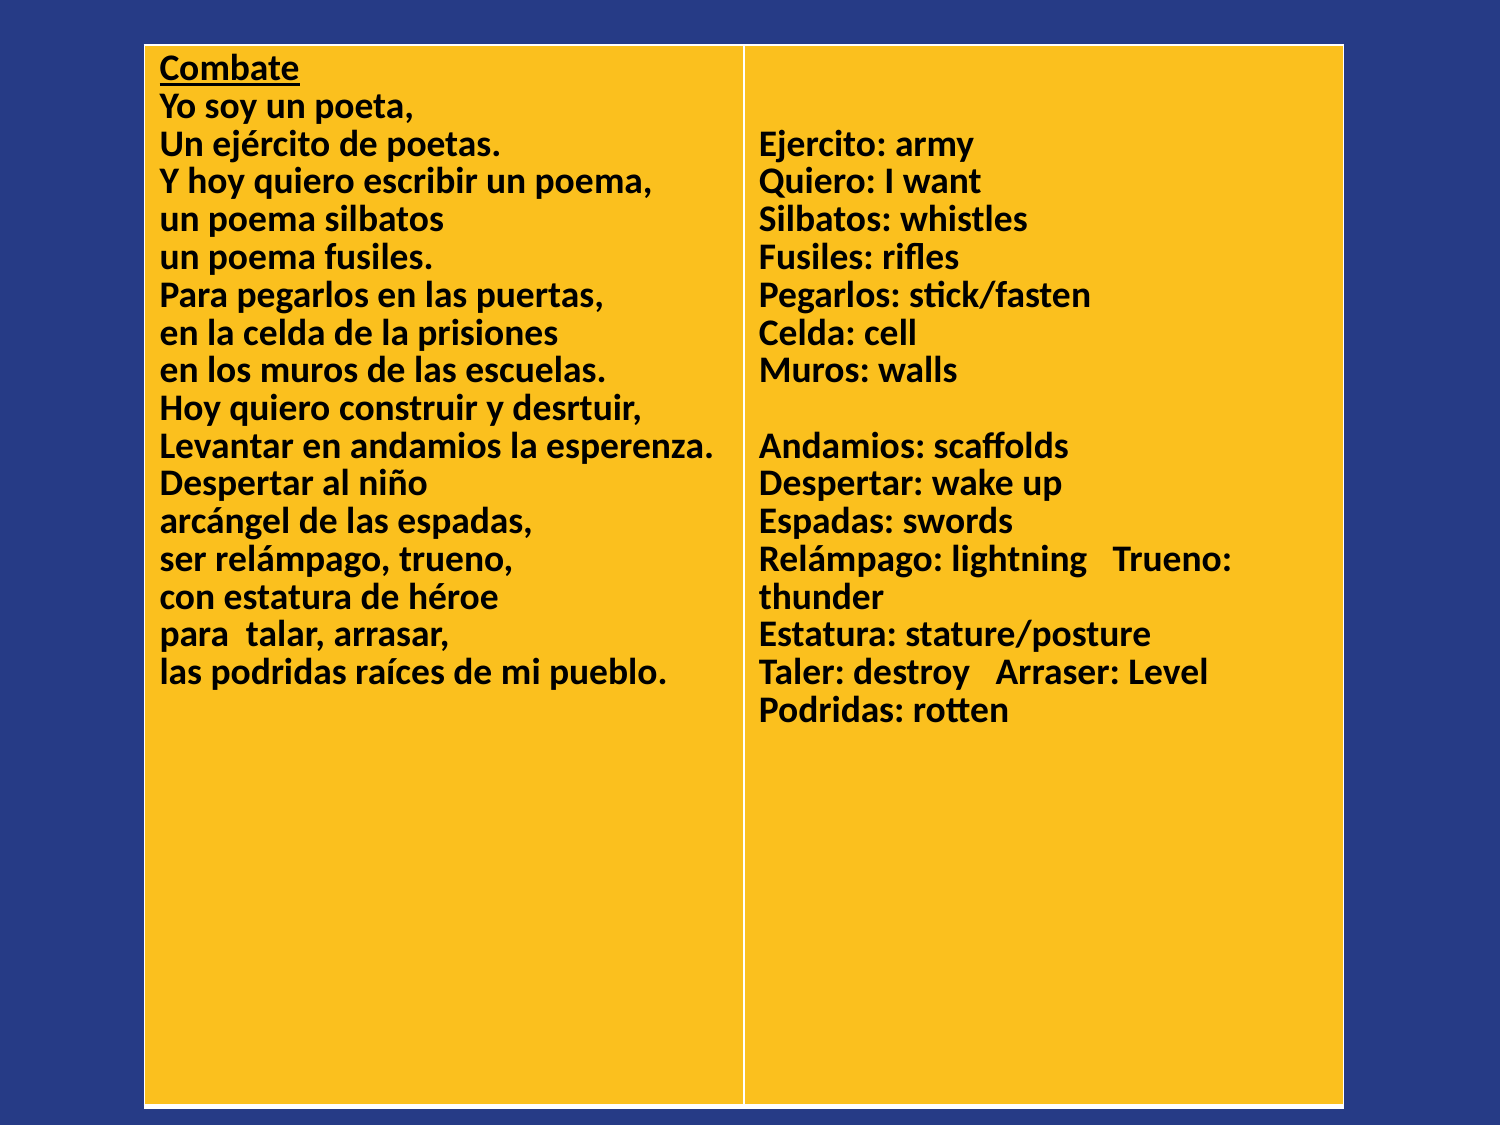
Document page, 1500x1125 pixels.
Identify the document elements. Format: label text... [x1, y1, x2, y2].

table_header Ejercito: army Quiero: I want Silbatos: whistles Fusiles: rifles Pegarlos: stick/fasten Celda: cell Muros: walls Andamios: scaffolds Despertar: wake up Espadas: swords Relámpago: lightning Trueno: thunder Estatura: stature/posture Taler: destroy Arraser: Level Podridas: rotten [745, 46, 1343, 1104]
table_header Combate Yo soy un poeta, Un ejército de poetas. Y hoy quiero escribir un poema, un poema silbatos un poema fusiles. Para pegarlos en las puertas, en la celda de la prisiones en los muros de las escuelas. Hoy quiero construir y desrtuir, Levantar en andamios la esperenza. Despertar al niño arcángel de las espadas, ser relámpago, trueno, con estatura de héroe para talar, arrasar, las podridas raíces de mi pueblo. [145, 46, 743, 1104]
